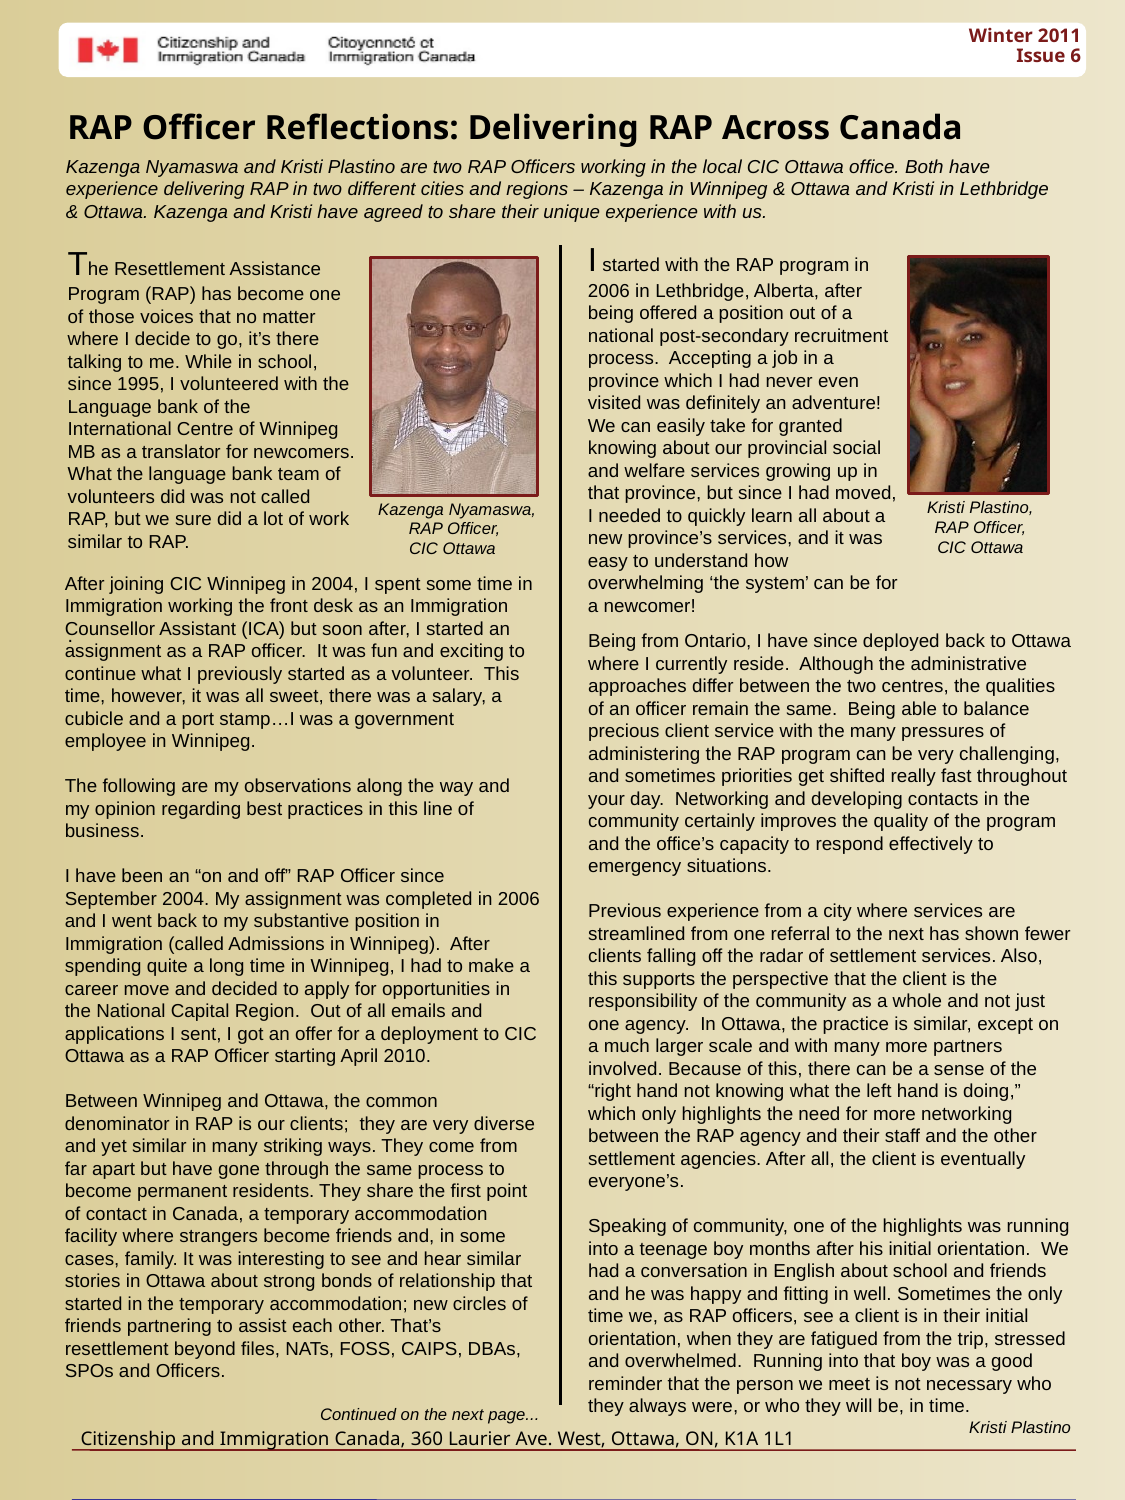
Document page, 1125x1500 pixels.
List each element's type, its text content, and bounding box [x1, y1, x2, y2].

text_box After joining CIC Winnipeg in 2004, I spent some time in Immigration working the front desk as an Immigration Counsellor Assistant (ICA) but soon after, I started an assignment as a RAP officer. It was fun and exciting to continue what I previously started as a volunteer. This time, however, it was all sweet, there was a salary, a cubicle and a port stamp…I was a government employee in Winnipeg. The following are my observations along the way and my opinion regarding best practices in this line of business. I have been an “on and off” RAP Officer since September 2004. My assignment was completed in 2006 and I went back to my substantive position in Immigration (called Admissions in Winnipeg). After spending quite a long time in Winnipeg, I had to make a career move and decided to apply for opportunities in the National Capital Region. Out of all emails and applications I sent, I got an offer for a deployment to CIC Ottawa as a RAP Officer starting April 2010. Between Winnipeg and Ottawa, the common denominator in RAP is our clients; they are very diverse and yet similar in many striking ways. They come from far apart but have gone through the same process to become permanent residents. They share the first point of contact in Canada, a temporary accommodation facility where strangers become friends and, in some cases, family. It was interesting to see and hear similar stories in Ottawa about strong bonds of relationship that started in the temporary accommodation; new circles of friends partnering to assist each other. That’s resettlement beyond files, NATs, FOSS, CAIPS, DBAs, SPOs and Officers. Continued on the next page... [49, 563, 555, 824]
list The Resettlement Assistance Program (RAP) has become one of those voices that no matter where I decide to go, it’s there talking to me. While in school, since 1995, I volunteered with the Language bank of the International Centre of Winnipeg MB as a translator for newcomers. What the language bank team of volunteers did was not called RAP, but we sure did a lot of work similar to RAP. . [52, 234, 371, 563]
text_box Kristi Plastino, RAP Officer, CIC Ottawa [910, 496, 1051, 565]
text_box After joining CIC Winnipeg in 2004, I spent some time in Immigration working the front desk as an Immigration Counsellor Assistant (ICA) but soon after, I started an assignment as a RAP officer. It was fun and exciting to continue what I previously started as a volunteer. This time, however, it was all sweet, there was a salary, a cubicle and a port stamp…I was a government employee in Winnipeg. The following are my observations along the way and my opinion regarding best practices in this line of business. I have been an “on and off” RAP Officer since September 2004. My assignment was completed in 2006 and I went back to my substantive position in Immigration (called Admissions in Winnipeg). After spending quite a long time in Winnipeg, I had to make a career move and decided to apply for opportunities in the National Capital Region. Out of all emails and applications I sent, I got an offer for a deployment to CIC Ottawa as a RAP Officer starting April 2010. Between Winnipeg and Ottawa, the common denominator in RAP is our clients; they are very diverse and yet similar in many striking ways. They come from far apart but have gone through the same process to become permanent residents. They share the first point of contact in Canada, a temporary accommodation facility where strangers become friends and, in some cases, family. It was interesting to see and hear similar stories in Ottawa about strong bonds of relationship that started in the temporary accommodation; new circles of friends partnering to assist each other. That’s resettlement beyond files, NATs, FOSS, CAIPS, DBAs, SPOs and Officers. Continued on the next page... [49, 834, 555, 1500]
text_box [857, 29, 1051, 90]
text_box Winter 2011 Issue 6 [888, 26, 1081, 89]
text_box RAP Officer Reflections: Delivering RAP Across Canada [52, 98, 1080, 154]
text_box Being from Ontario, I have since deployed back to Ottawa where I currently reside. Although the administrative approaches differ between the two centres, the qualities of an officer remain the same. Being able to balance precious client service with the many pressures of administering the RAP program can be very challenging, and sometimes priorities get shifted really fast throughout your day. Networking and developing contacts in the community certainly improves the quality of the program and the office’s capacity to respond effectively to emergency situations. Previous experience from a city where services are streamlined from one referral to the next has shown fewer clients falling off the radar of settlement services. Also, this supports the perspective that the client is the responsibility of the community as a whole and not just one agency. In Ottawa, the practice is similar, except on a much larger scale and with many more partners involved. Because of this, there can be a sense of the “right hand not knowing what the left hand is doing,” which only highlights the need for more networking between the RAP agency and their staff and the other settlement agencies. After all, the client is eventually everyone’s. Speaking of community, one of the highlights was running into a teenage boy months after his initial orientation. We had a conversation in English about school and friends and he was happy and fitting in well. Sometimes the only time we, as RAP officers, see a client is in their initial orientation, when they are fatigued from the trip, stressed and overwhelmed. Running into that boy was a good reminder that the person we meet is not necessary who they always were, or who they will be, in time. Kristi Plastino [573, 621, 1086, 824]
text_box Being from Ontario, I have since deployed back to Ottawa where I currently reside. Although the administrative approaches differ between the two centres, the qualities of an officer remain the same. Being able to balance precious client service with the many pressures of administering the RAP program can be very challenging, and sometimes priorities get shifted really fast throughout your day. Networking and developing contacts in the community certainly improves the quality of the program and the office’s capacity to respond effectively to emergency situations. Previous experience from a city where services are streamlined from one referral to the next has shown fewer clients falling off the radar of settlement services. Also, this supports the perspective that the client is the responsibility of the community as a whole and not just one agency. In Ottawa, the practice is similar, except on a much larger scale and with many more partners involved. Because of this, there can be a sense of the “right hand not knowing what the left hand is doing,” which only highlights the need for more networking between the RAP agency and their staff and the other settlement agencies. After all, the client is eventually everyone’s. Speaking of community, one of the highlights was running into a teenage boy months after his initial orientation. We had a conversation in English about school and friends and he was happy and fitting in well. Sometimes the only time we, as RAP officers, see a client is in their initial orientation, when they are fatigued from the trip, stressed and overwhelmed. Running into that boy was a good reminder that the person we meet is not necessary who they always were, or who they will be, in time. Kristi Plastino [573, 834, 1086, 1444]
text_box I started with the RAP program in 2006 in Lethbridge, Alberta, after being offered a position out of a national post-secondary recruitment process. Accepting a job in a province which I had never even visited was definitely an adventure! We can easily take for granted knowing about our provincial social and welfare services growing up in that province, but since I had moved, I needed to quickly learn all about a new province’s services, and it was easy to understand how overwhelming ‘the system’ can be for a newcomer! [572, 230, 924, 632]
picture [372, 259, 537, 494]
text_box Kazenga Nyamaswa and Kristi Plastino are two RAP Officers working in the local CIC Ottawa office. Both have experience delivering RAP in two different cities and regions – Kazenga in Winnipeg & Ottawa and Kristi in Lethbridge & Ottawa. Kazenga and Kristi have agreed to share their unique experience with us. [51, 146, 1069, 230]
text_box Kazenga Nyamaswa, RAP Officer, CIC Ottawa [356, 491, 558, 566]
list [69, 25, 484, 76]
picture [910, 257, 1048, 493]
